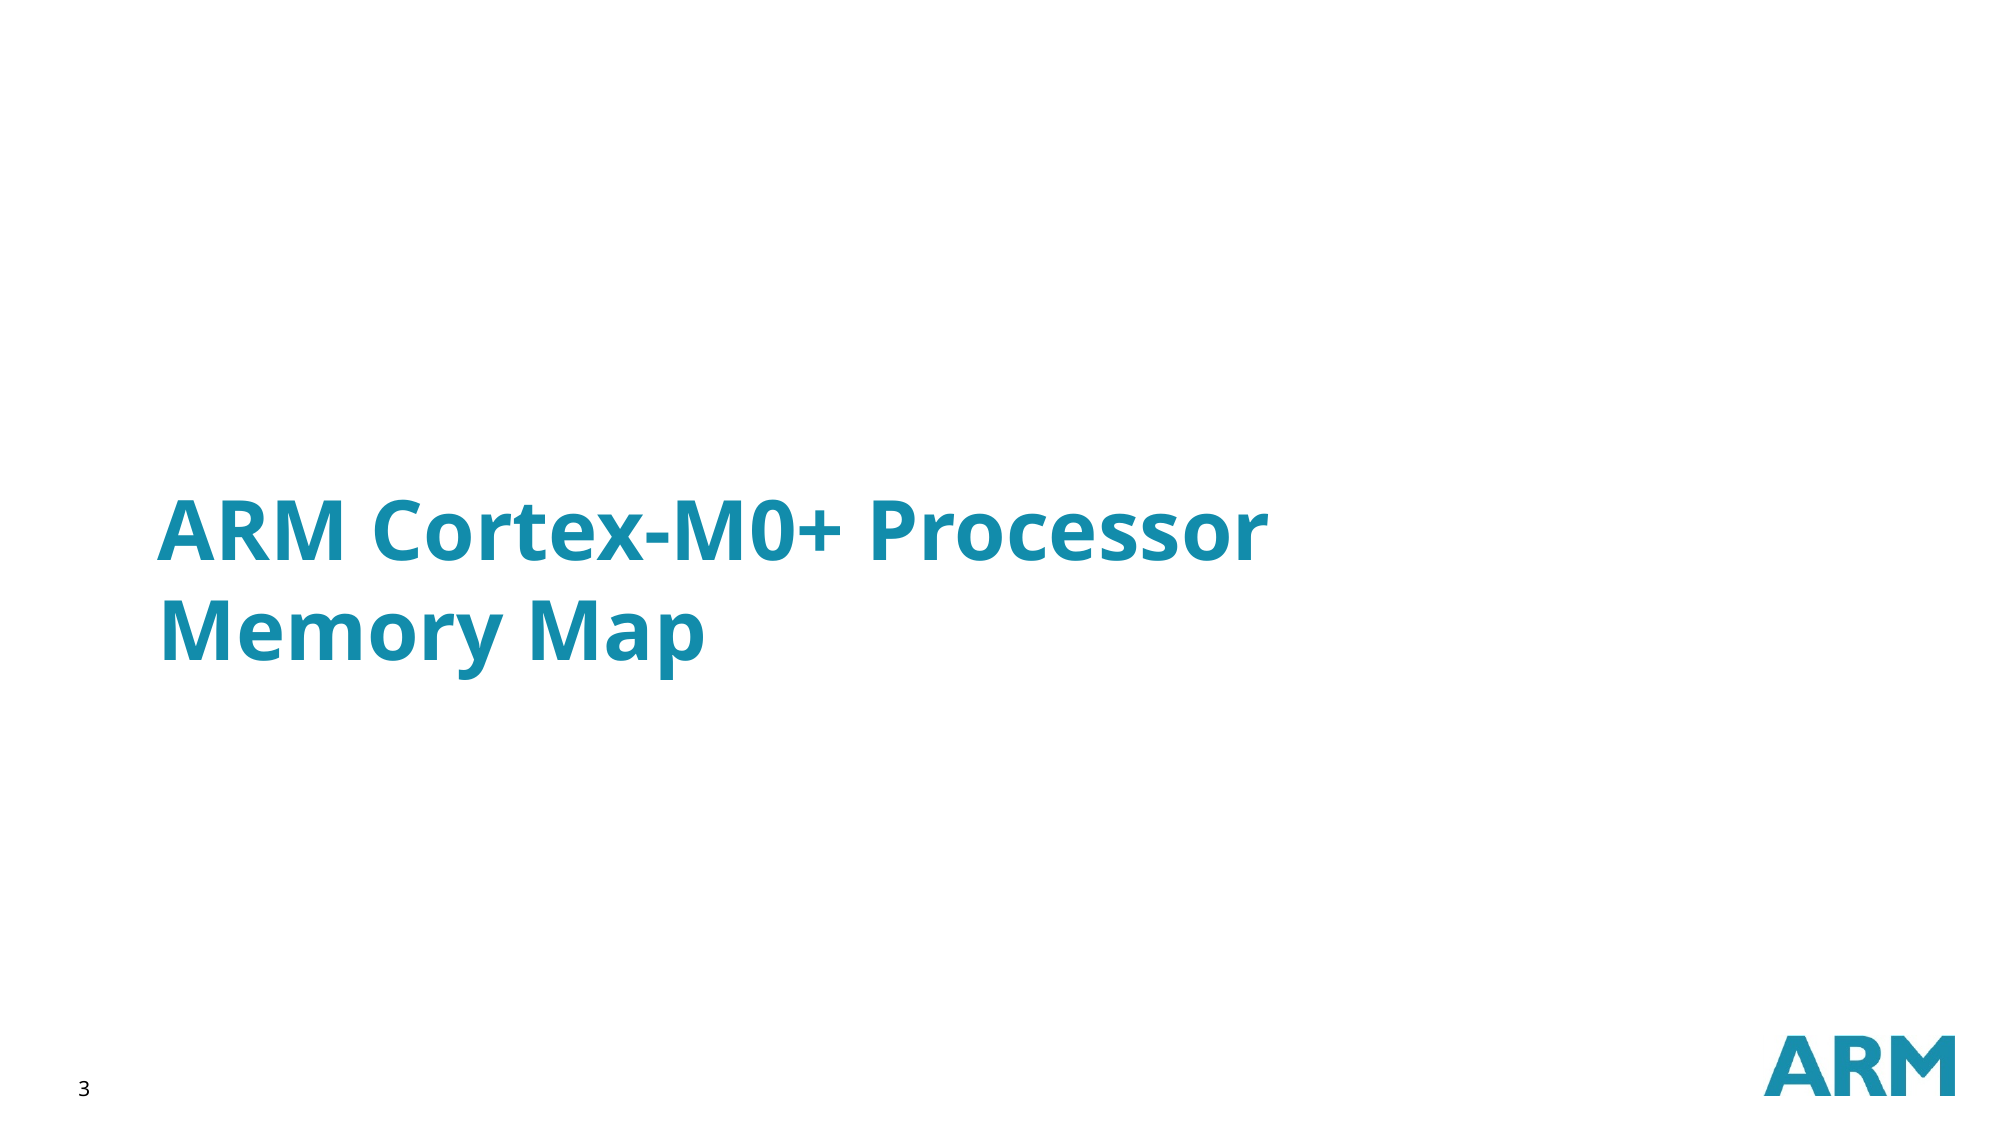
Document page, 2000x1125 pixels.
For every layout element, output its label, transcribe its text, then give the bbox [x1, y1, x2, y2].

picture [1763, 1035, 1955, 1096]
title ARM Cortex-M0+ Processor Memory Map [157, 477, 1858, 777]
